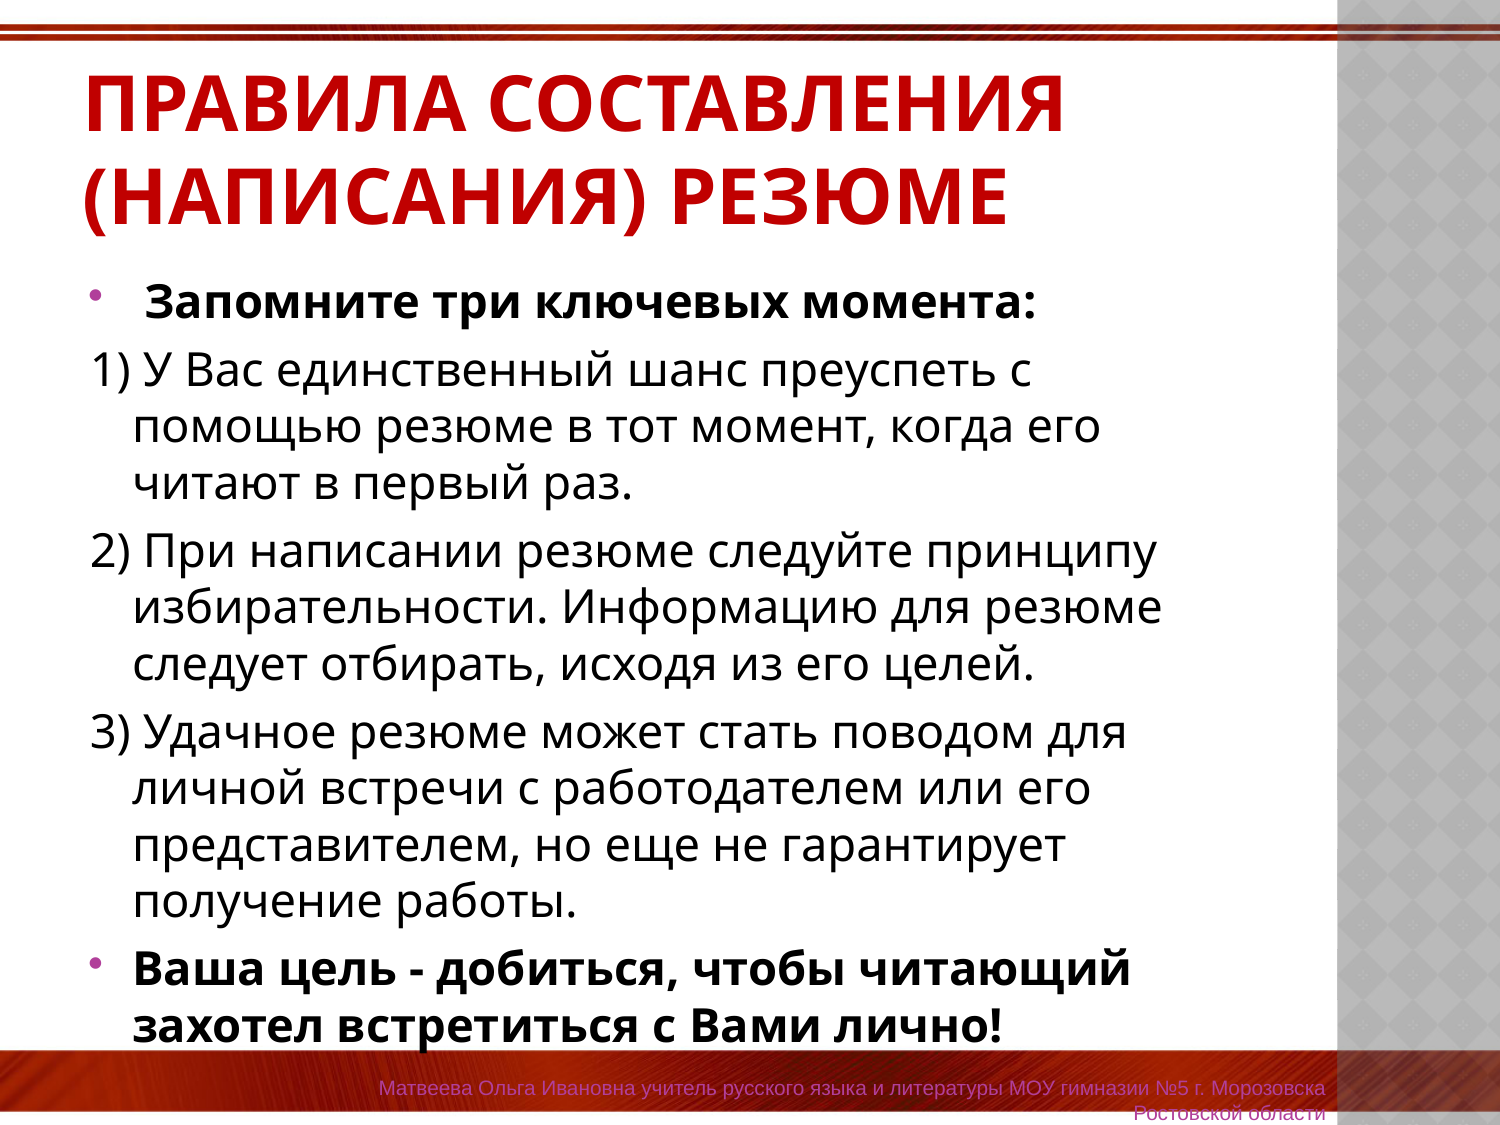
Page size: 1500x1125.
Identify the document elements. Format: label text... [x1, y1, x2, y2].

title Правила составления (написания) резюме [75, 52, 1263, 240]
picture [0, 0, 1500, 1125]
footer Матвеева Ольга Ивановна учитель русского языка и литературы МОУ гимназии №5 г. Морозовска Ростовской области [348, 1046, 1341, 1125]
list Запомните три ключевых момента: 1) У Вас единственный шанс преуспеть с помощью резюме в тот момент, когда его читают в первый раз. 2) При написании резюме следуйте принципу избирательности. Информацию для резюме следует отбирать, исходя из его целей. 3) Удачное резюме может стать поводом для личной встречи с работодателем или его представителем, но еще не гарантирует получение работы. Ваша цель - добиться, чтобы читающий захотел встретиться с Вами лично! [75, 264, 1263, 1059]
